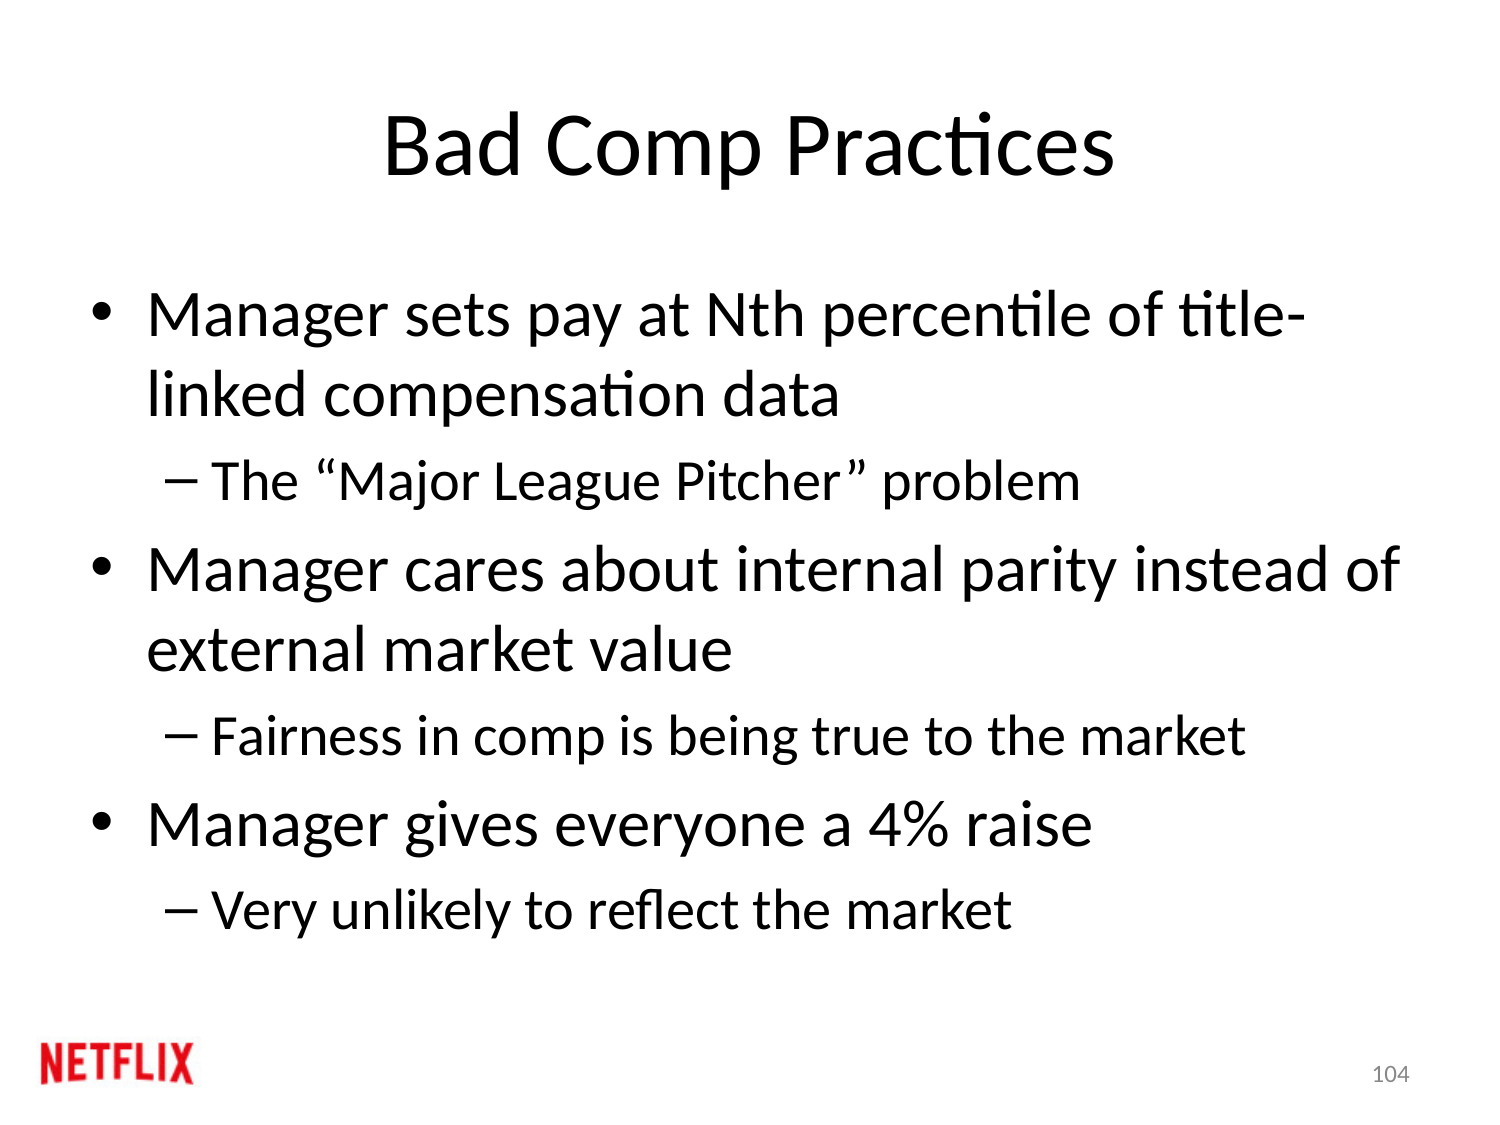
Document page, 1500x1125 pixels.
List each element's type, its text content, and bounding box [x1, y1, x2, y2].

picture [24, 1024, 211, 1104]
list Manager sets pay at Nth percentile of title-linked compensation data The “Major League Pitcher” problem Manager cares about internal parity instead of external market value Fairness in comp is being true to the market Manager gives everyone a 4% raise Very unlikely to reflect the market [75, 262, 1425, 1005]
slide_number ‹#› [1074, 1042, 1425, 1103]
title Bad Comp Practices [75, 45, 1425, 233]
